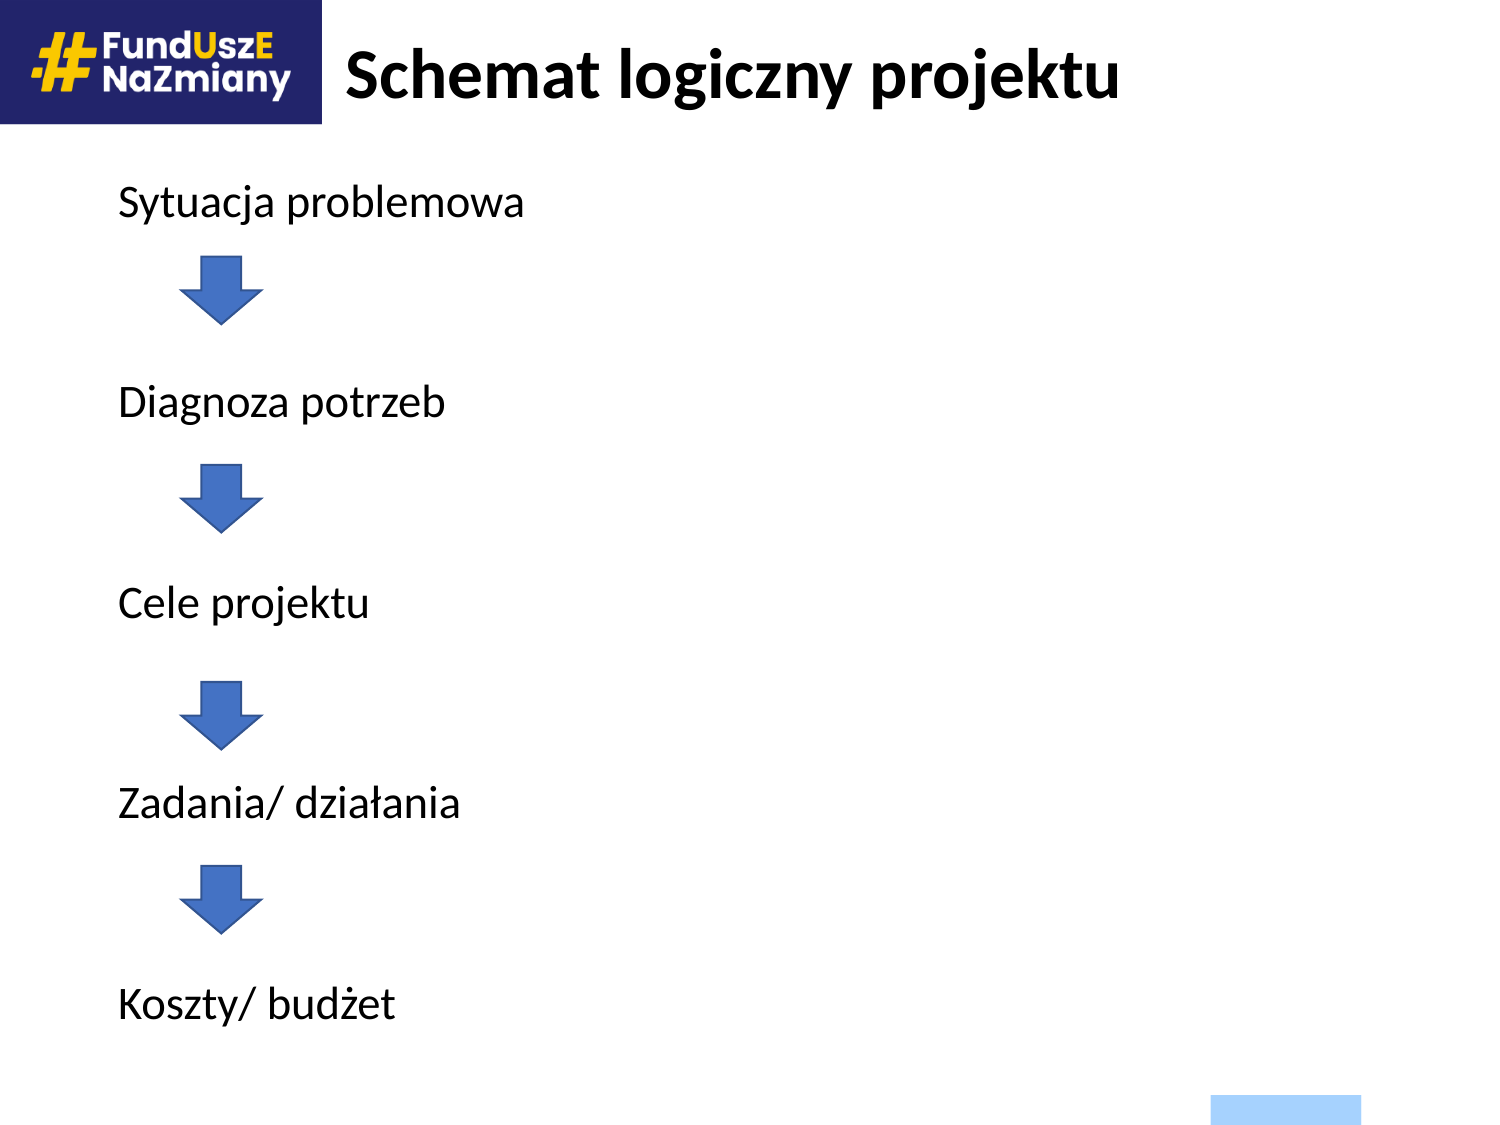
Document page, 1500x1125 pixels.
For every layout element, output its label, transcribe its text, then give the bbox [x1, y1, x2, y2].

title Schemat logiczny projektu [330, 28, 1500, 208]
text_box [178, 463, 264, 534]
text_box [178, 680, 264, 751]
list Sytuacja problemowa Diagnoza potrzeb Cele projektu Zadania/ działania Koszty/ budżet [103, 169, 1397, 1047]
text_box [178, 864, 264, 935]
text_box [178, 255, 264, 326]
picture [0, 0, 1500, 1125]
